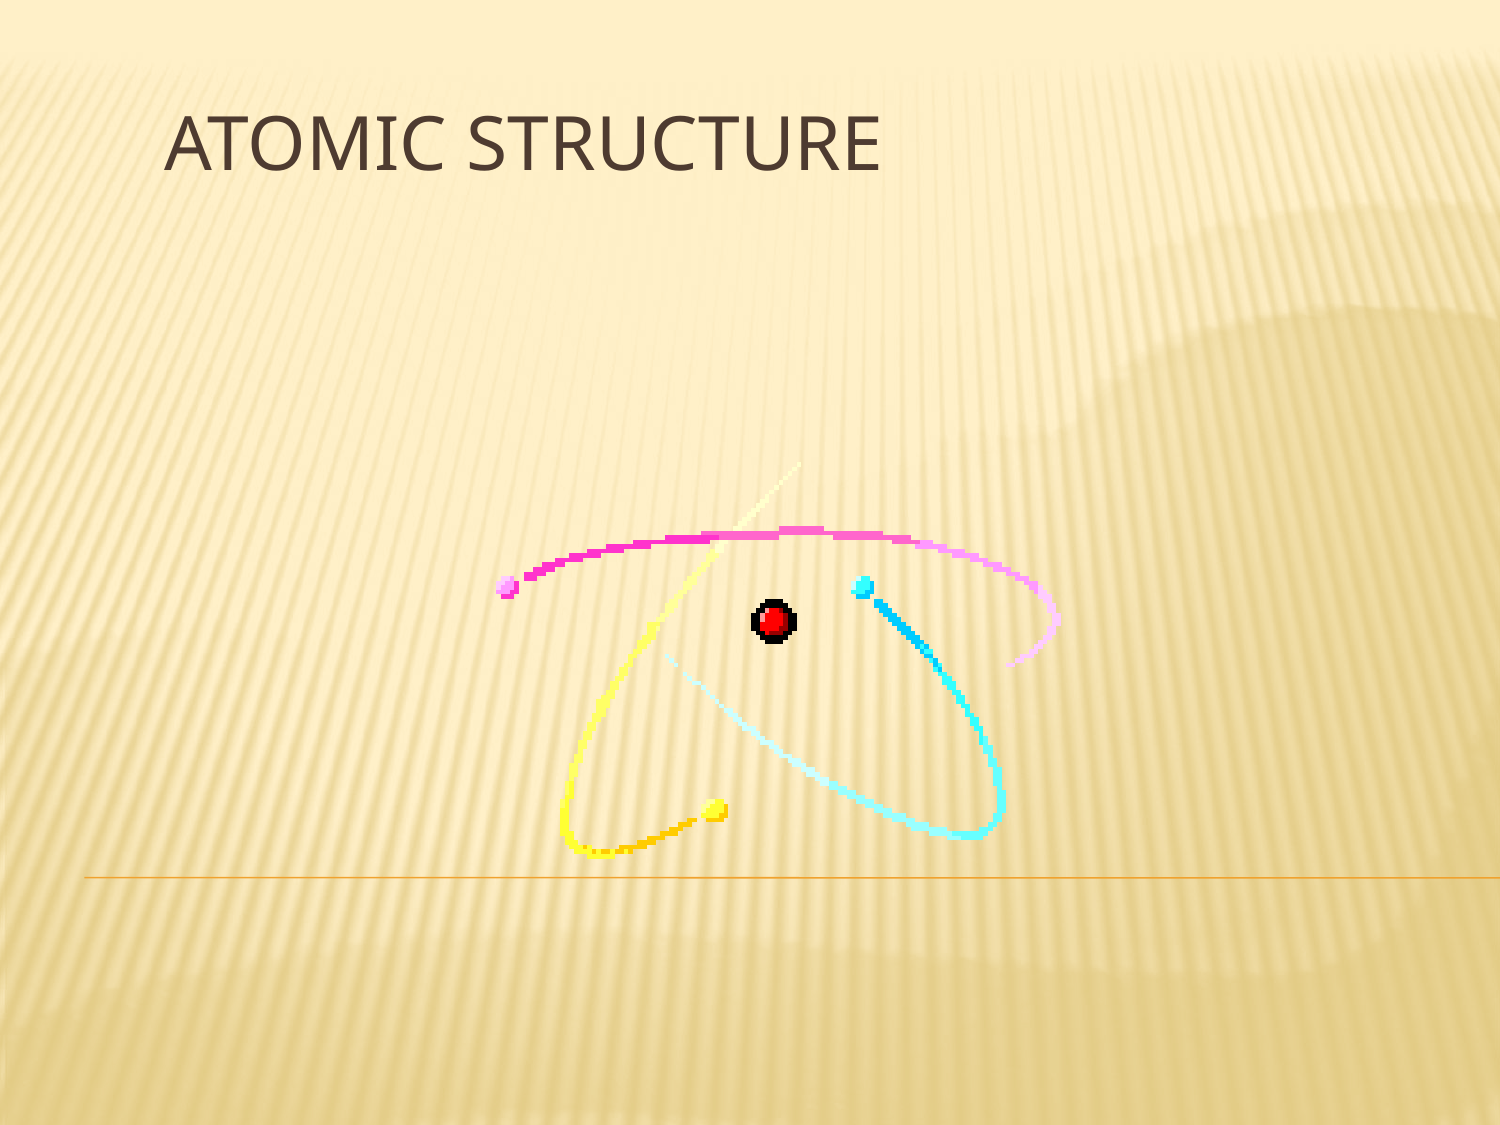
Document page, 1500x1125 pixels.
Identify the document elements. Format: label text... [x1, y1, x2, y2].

title Atomic Structure [150, 87, 1425, 329]
picture [474, 399, 1076, 860]
